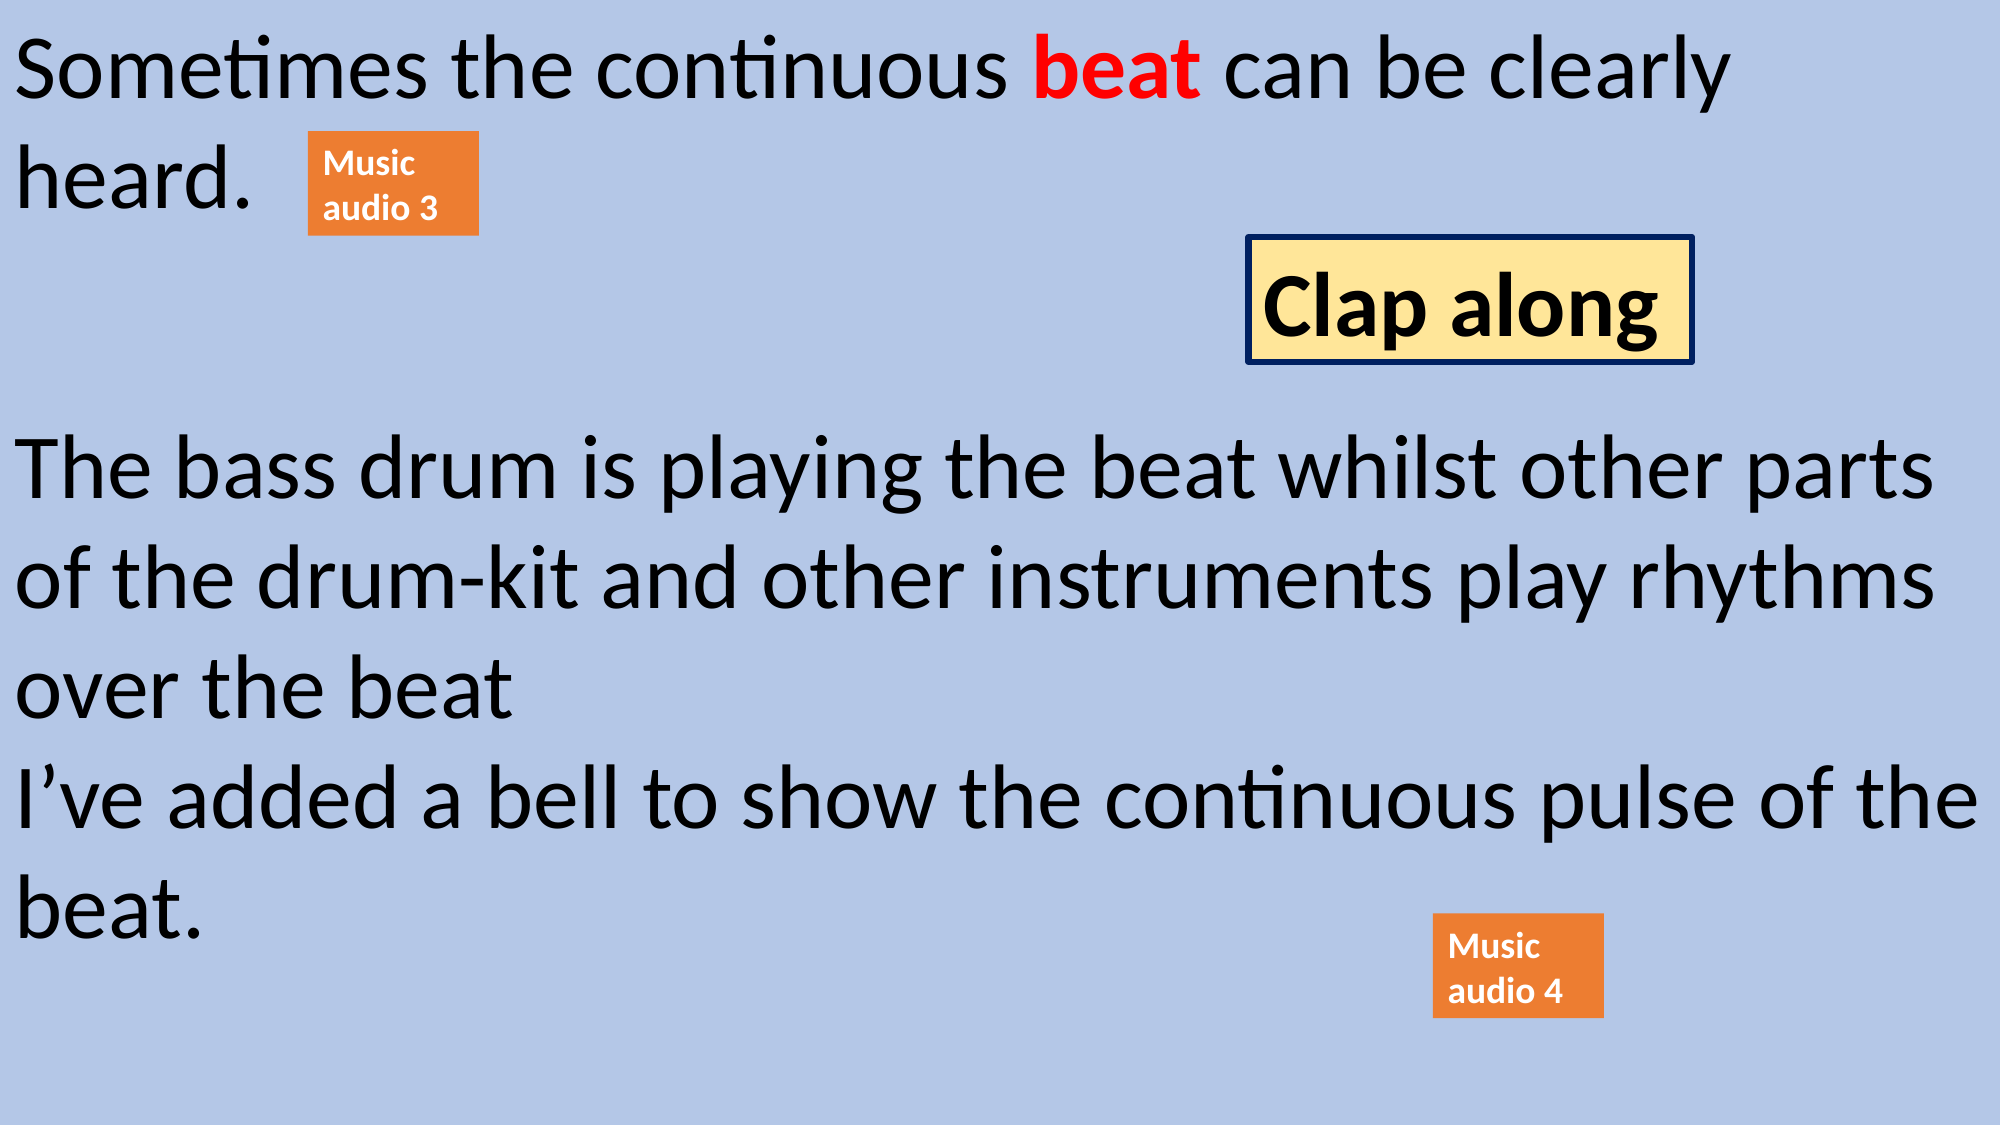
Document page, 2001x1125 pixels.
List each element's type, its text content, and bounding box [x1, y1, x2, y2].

text_box Clap along [1248, 237, 1692, 362]
text_box Sometimes the continuous beat can be clearly heard. The bass drum is playing the beat whilst other parts of the drum-kit and other instruments play rhythms over the beat I’ve added a bell to show the continuous pulse of the beat. [0, 0, 2000, 1075]
text_box Music audio 3 [307, 131, 479, 236]
text_box Music audio 4 [1432, 913, 1604, 1019]
